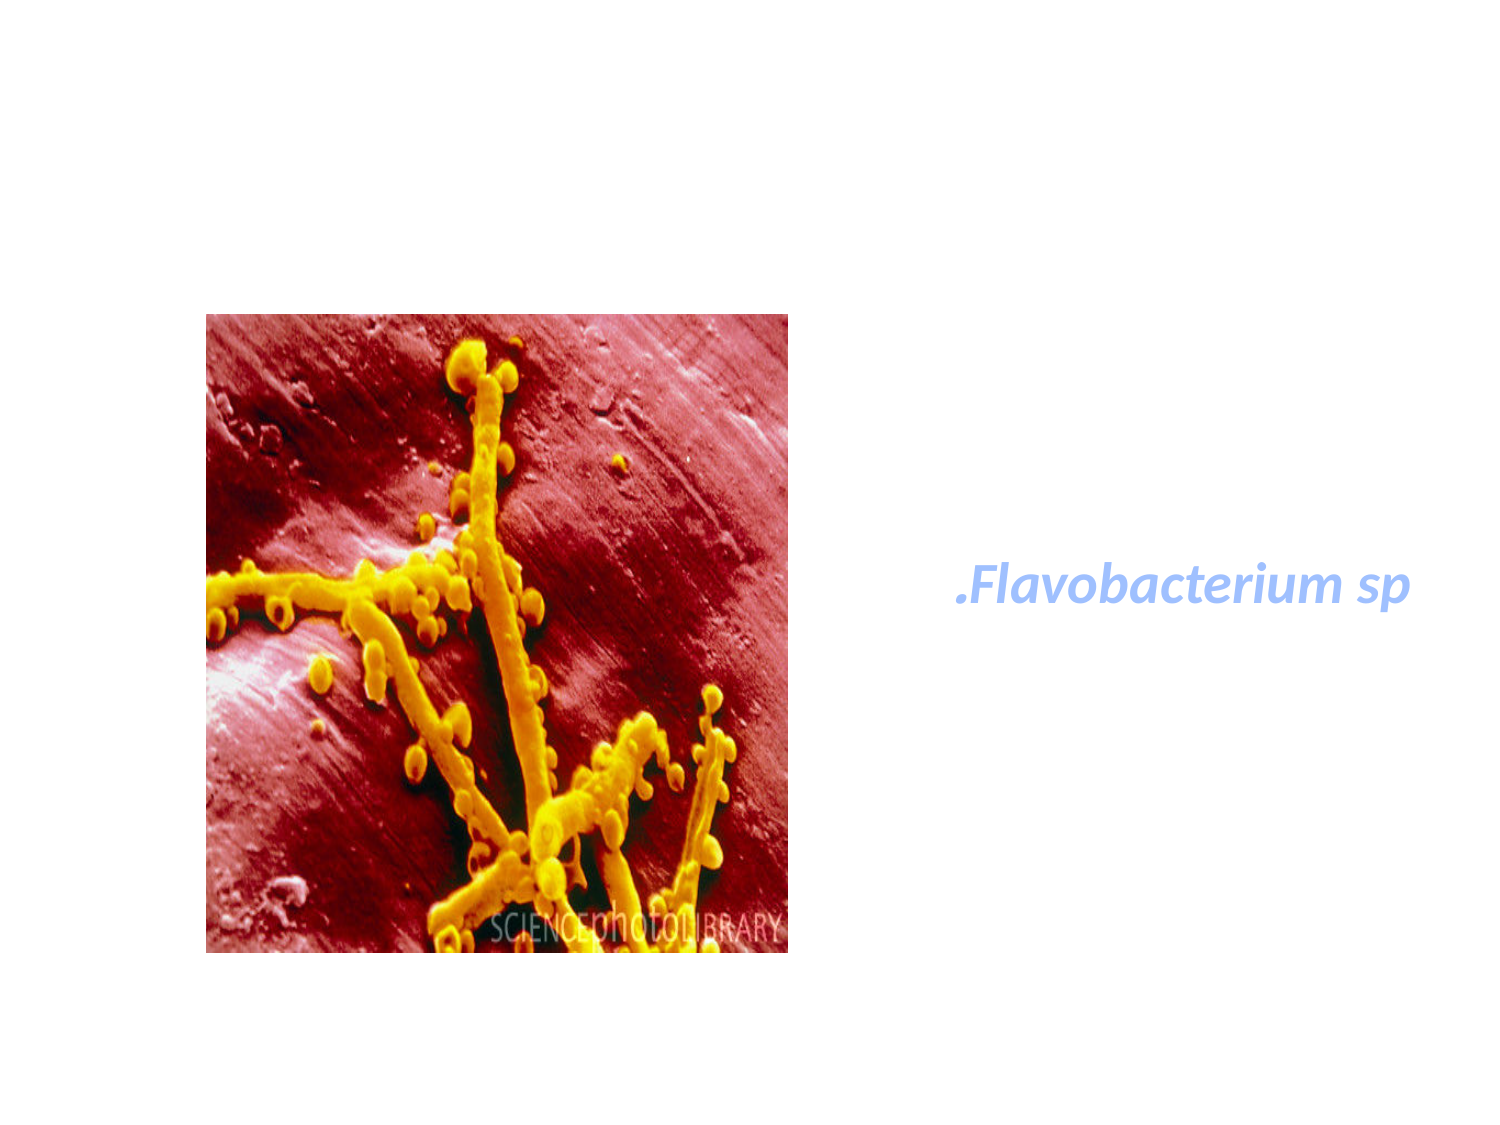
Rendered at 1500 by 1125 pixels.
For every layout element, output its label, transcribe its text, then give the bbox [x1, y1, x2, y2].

picture [206, 313, 789, 953]
title Flavobacterium sp. [76, 231, 1427, 1012]
